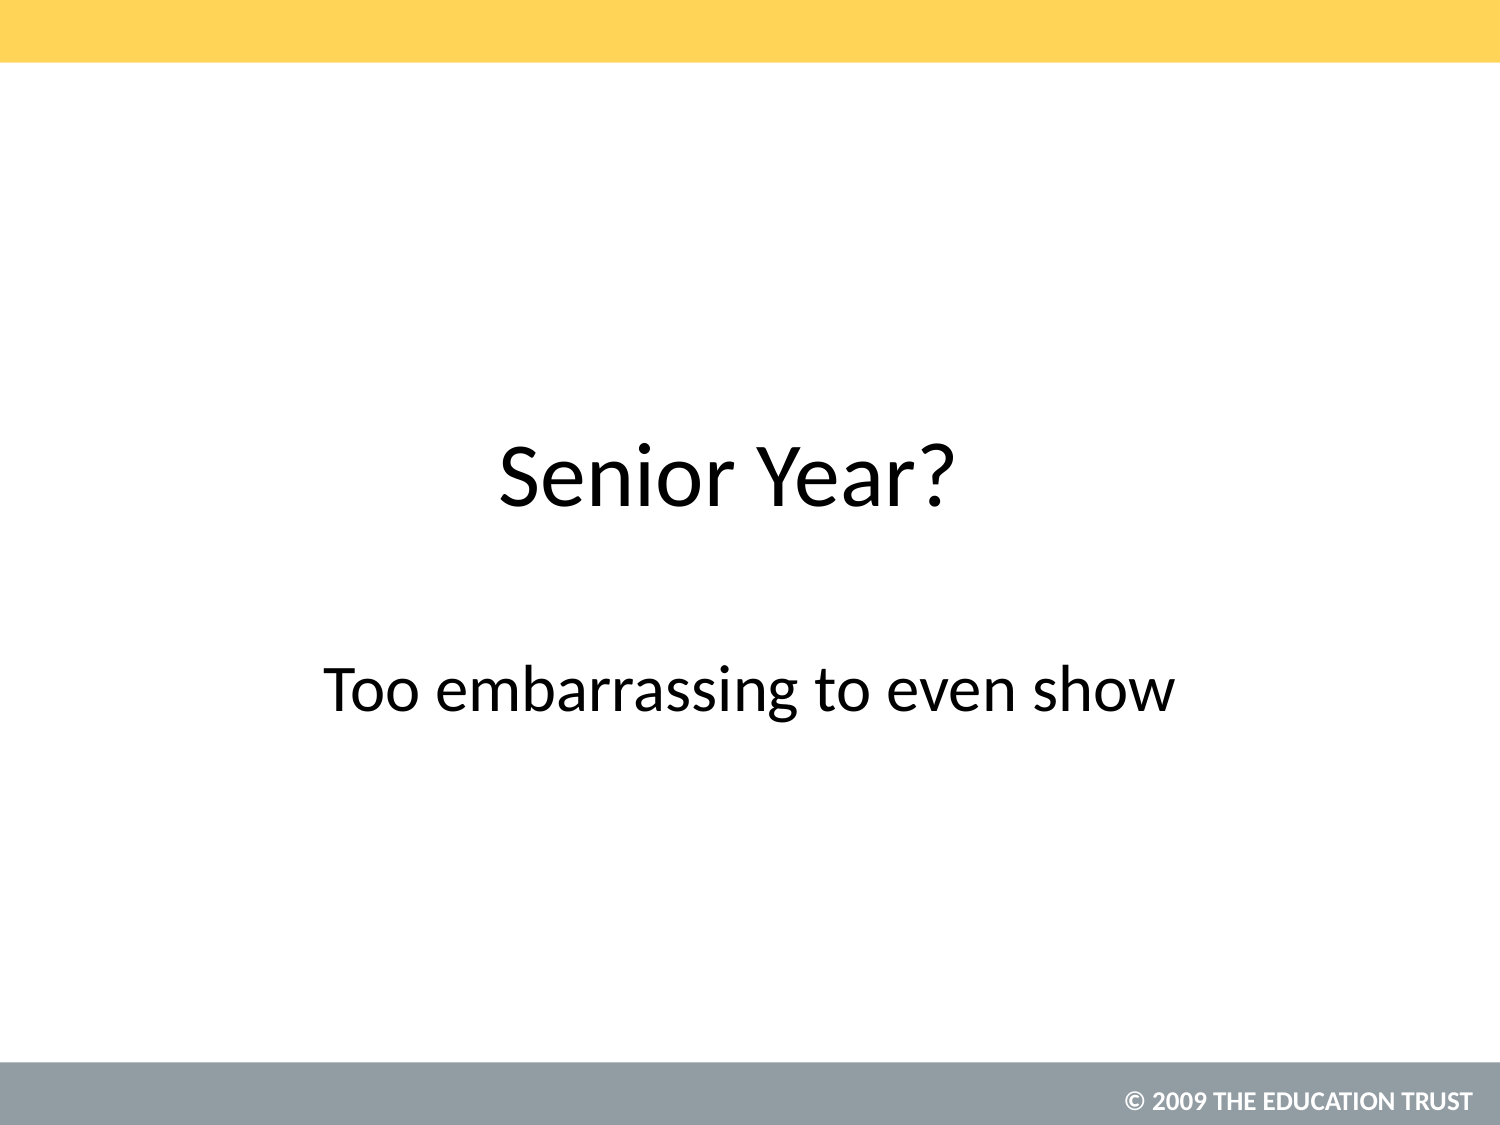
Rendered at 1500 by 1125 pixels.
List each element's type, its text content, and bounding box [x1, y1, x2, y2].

subtitle Too embarrassing to even show [224, 637, 1276, 926]
title Senior Year? [112, 349, 1388, 591]
